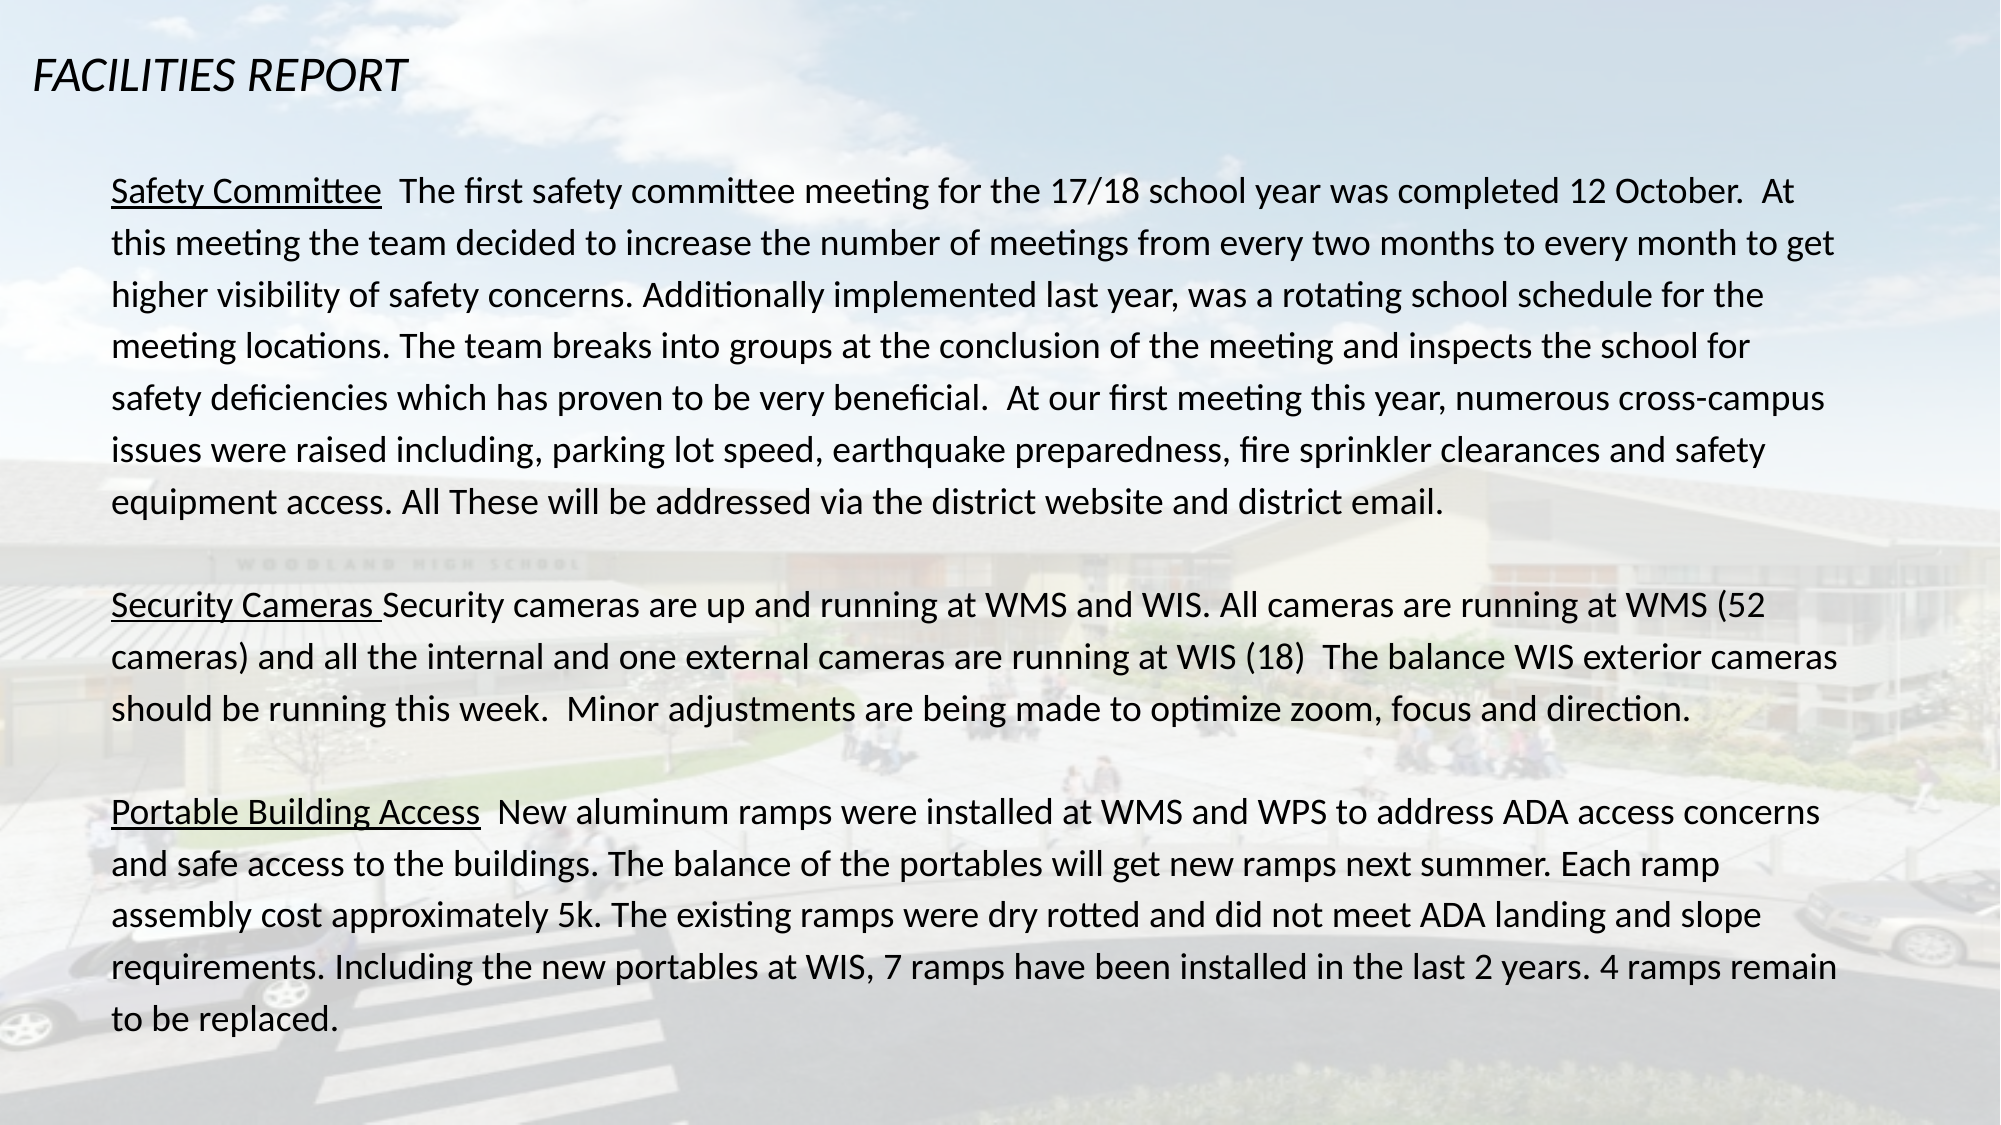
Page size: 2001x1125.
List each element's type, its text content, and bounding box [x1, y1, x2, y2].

text_box Safety Committee The first safety committee meeting for the 17/18 school year was completed 12 October. At this meeting the team decided to increase the number of meetings from every two months to every month to get higher visibility of safety concerns. Additionally implemented last year, was a rotating school schedule for the meeting locations. The team breaks into groups at the conclusion of the meeting and inspects the school for safety deficiencies which has proven to be very beneficial. At our first meeting this year, numerous cross-campus issues were raised including, parking lot speed, earthquake preparedness, fire sprinkler clearances and safety equipment access. All These will be addressed via the district website and district email. Security Cameras Security cameras are up and running at WMS and WIS. All cameras are running at WMS (52 cameras) and all the internal and one external cameras are running at WIS (18) The balance WIS exterior cameras should be running this week. Minor adjustments are being made to optimize zoom, focus and direction. Portable Building Access New aluminum ramps were installed at WMS and WPS to address ADA access concerns and safe access to the buildings. The balance of the portables will get new ramps next summer. Each ramp assembly cost approximately 5k. The existing ramps were dry rotted and did not meet ADA landing and slope requirements. Including the new portables at WIS, 7 ramps have been installed in the last 2 years. 4 ramps remain to be replaced. [96, 152, 1864, 1099]
text_box FACILITIES REPORT [17, 25, 1942, 158]
text_box [45, 92, 1914, 204]
